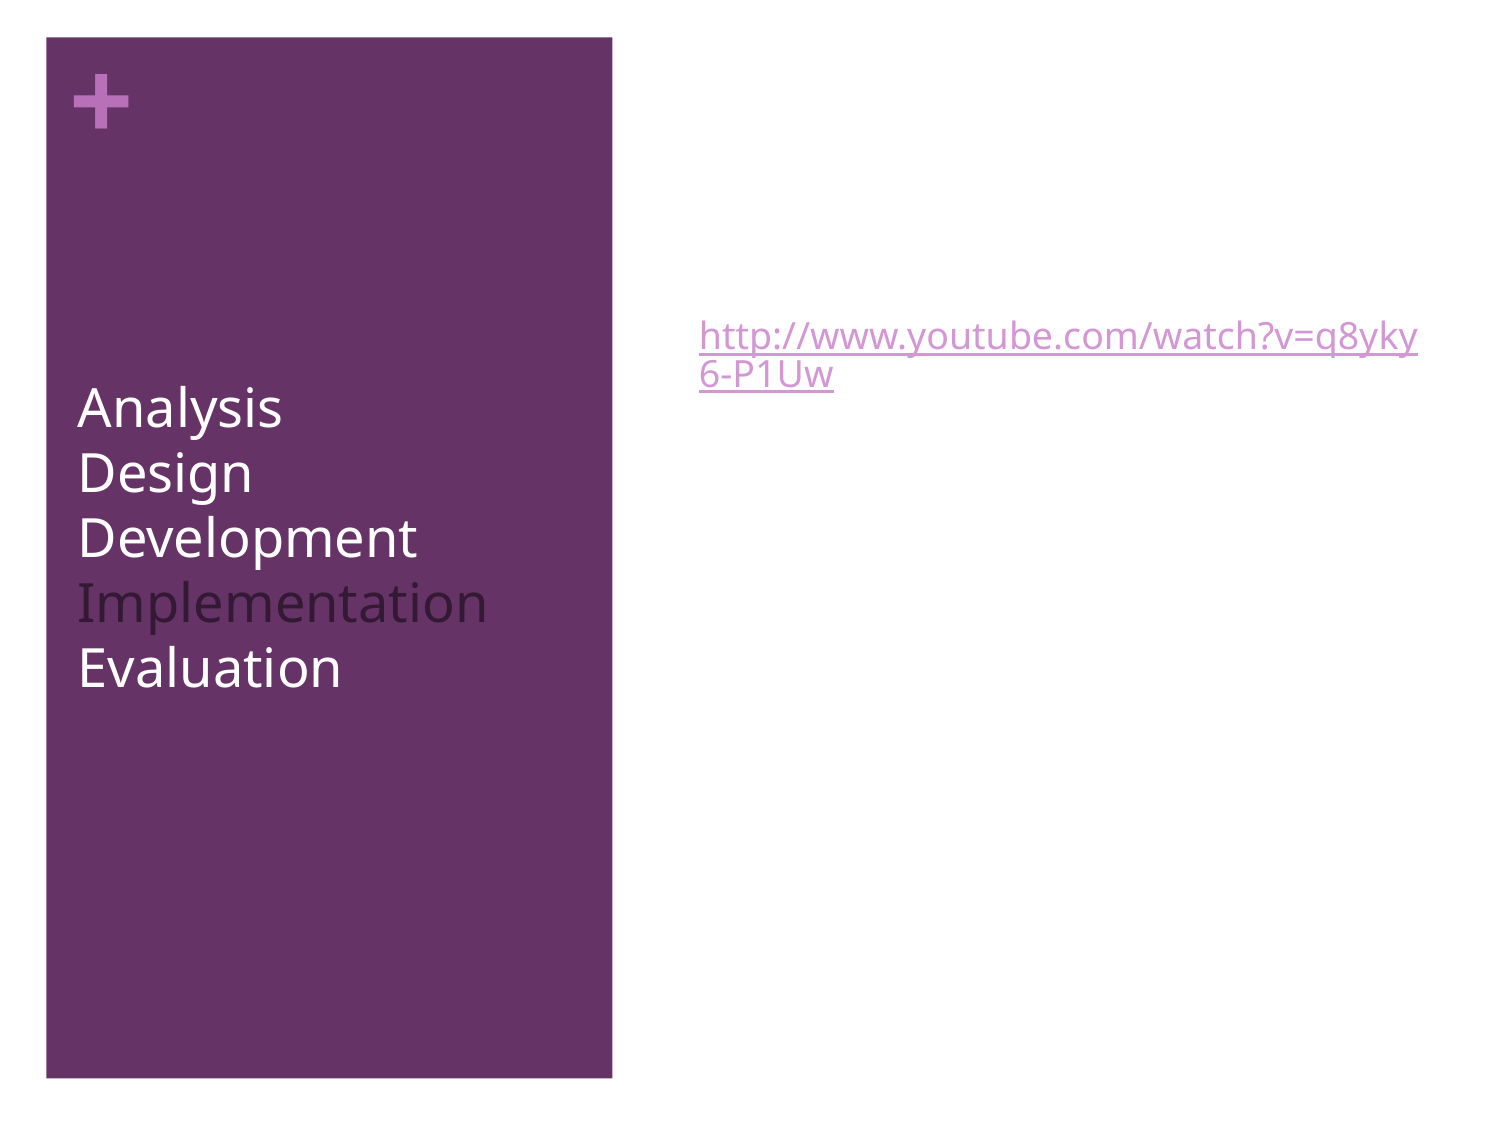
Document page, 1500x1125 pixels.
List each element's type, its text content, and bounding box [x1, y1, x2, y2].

list http://www.youtube.com/watch?v=q8yky6-P1Uw [683, 44, 1438, 1005]
title Analysis Design Development Implementation Evaluation [62, 337, 597, 836]
